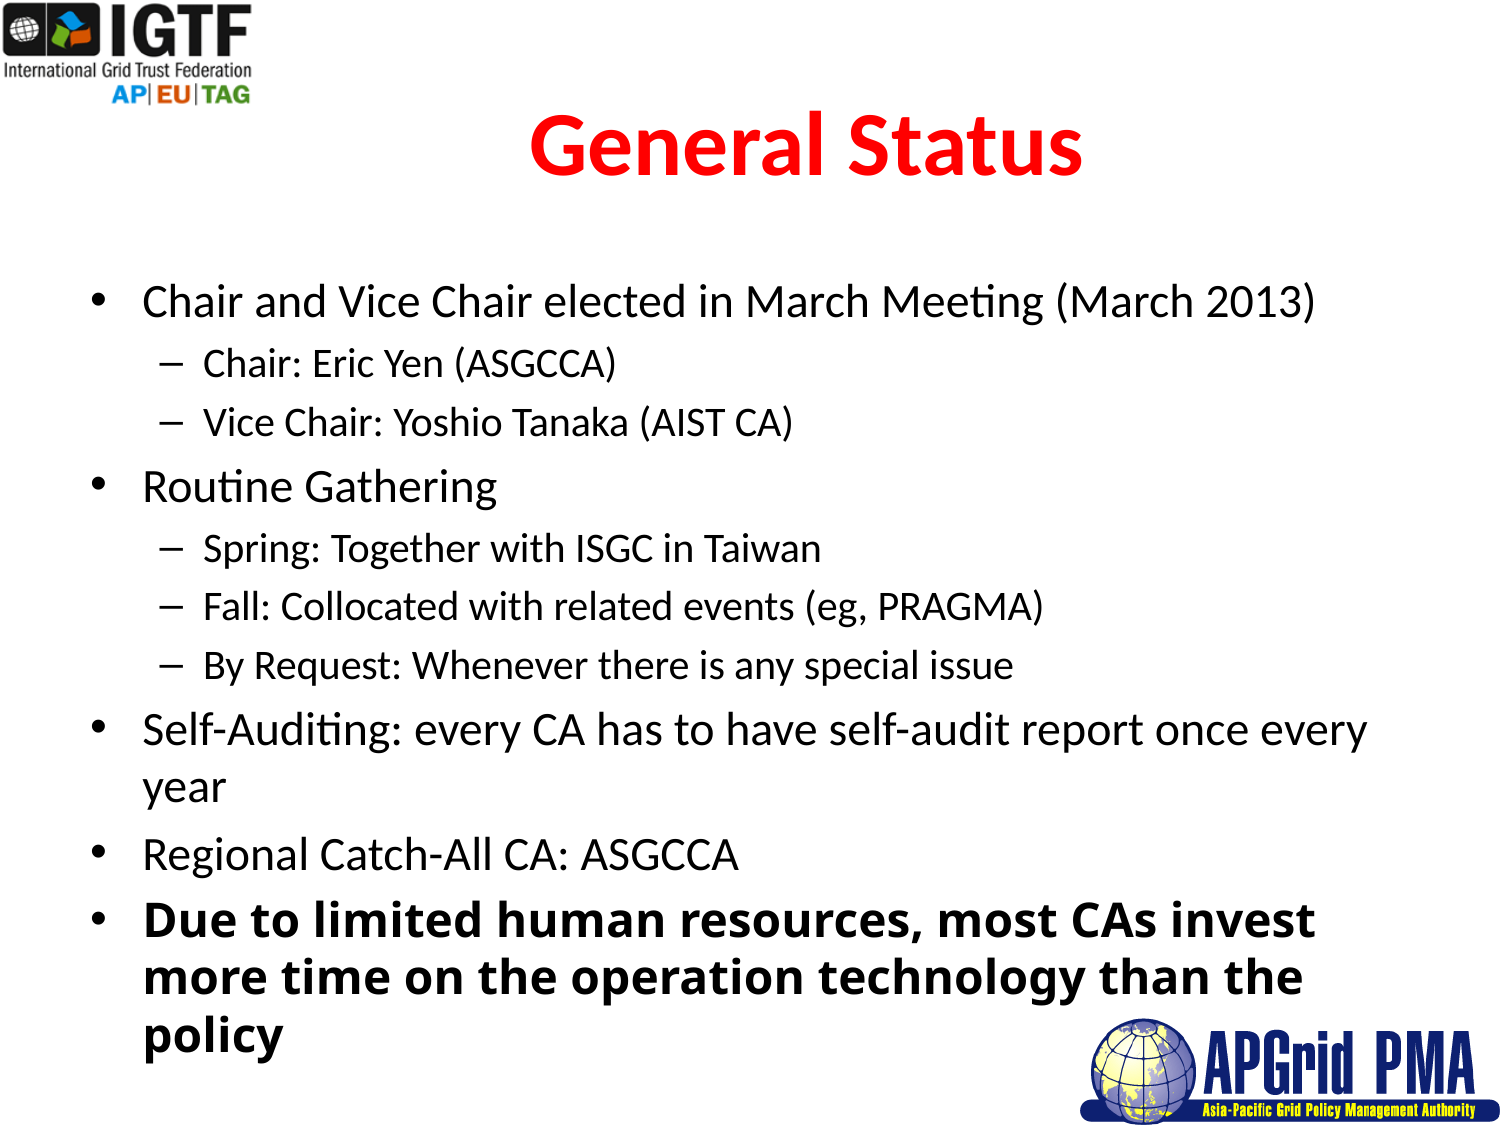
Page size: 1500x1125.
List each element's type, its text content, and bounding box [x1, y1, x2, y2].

title General Status [188, 45, 1425, 233]
picture [1080, 1018, 1500, 1125]
list Chair and Vice Chair elected in March Meeting (March 2013) Chair: Eric Yen (ASGCCA) Vice Chair: Yoshio Tanaka (AIST CA) Routine Gathering Spring: Together with ISGC in Taiwan Fall: Collocated with related events (eg, PRAGMA) By Request: Whenever there is any special issue Self-Auditing: every CA has to have self-audit report once every year Regional Catch-All CA: ASGCCA Due to limited human resources, most CAs invest more time on the operation technology than the policy [75, 262, 1425, 1070]
picture [0, 0, 254, 108]
